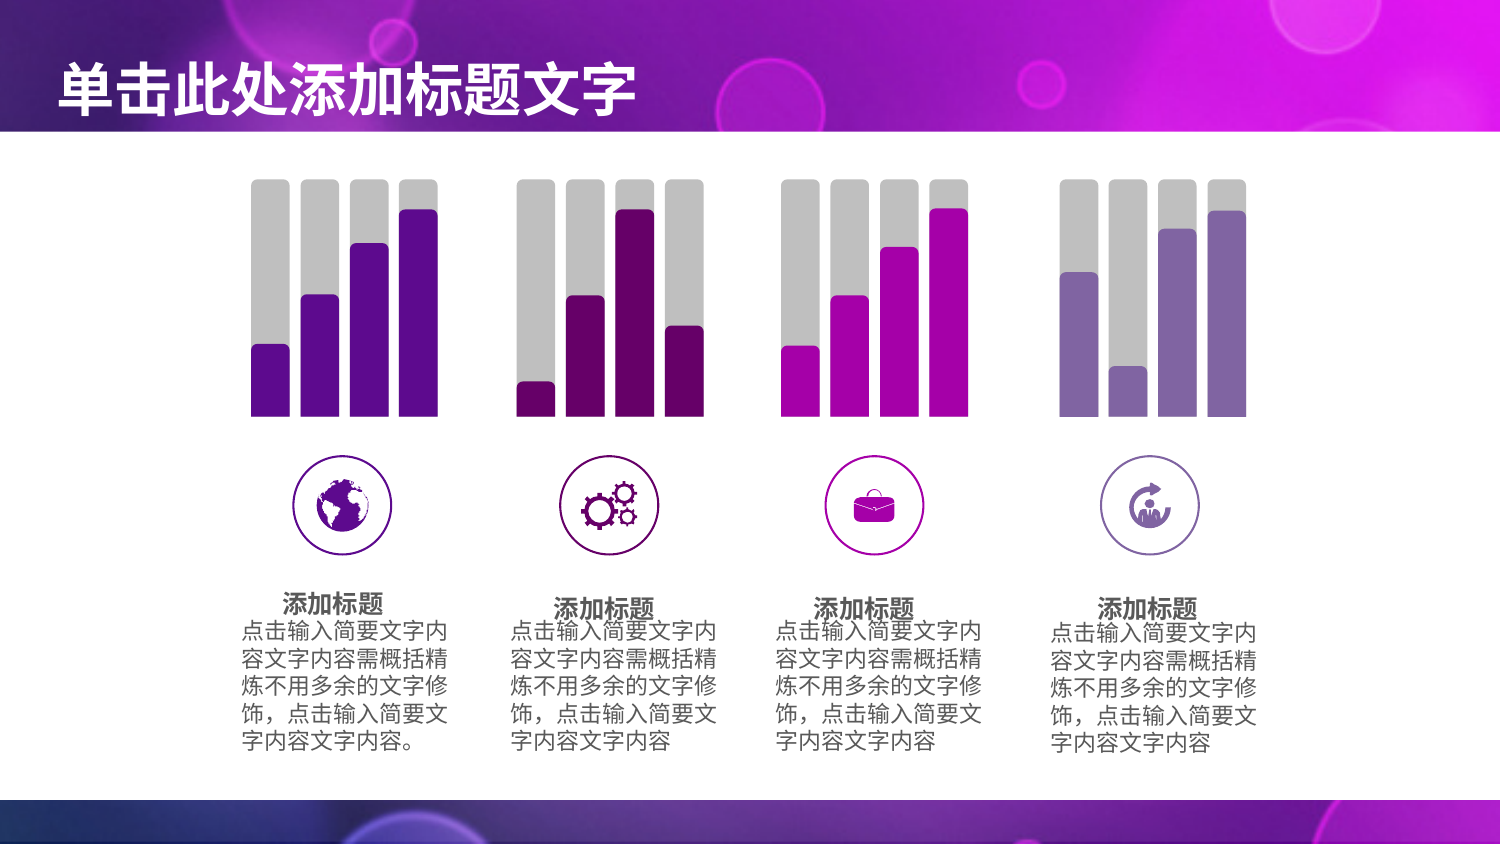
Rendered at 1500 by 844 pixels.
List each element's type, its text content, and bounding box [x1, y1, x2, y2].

text_box [251, 179, 290, 347]
text_box 点击输入简要文字内容文字内容需概括精炼不用多余的文字修饰，点击输入简要文字内容文字内容。 [229, 610, 461, 761]
text_box 点击输入简要文字内容文字内容需概括精炼不用多余的文字修饰，点击输入简要文字内容文字内容 [763, 610, 995, 761]
text_box [929, 208, 969, 417]
text_box [349, 179, 389, 248]
text_box [929, 179, 969, 214]
text_box 点击输入简要文字内容文字内容需概括精炼不用多余的文字修饰，点击输入简要文字内容文字内容 [498, 610, 730, 761]
text_box 添加标题 [801, 573, 1034, 626]
text_box [853, 489, 895, 522]
text_box [1207, 179, 1247, 216]
text_box [1059, 272, 1099, 417]
text_box 添加标题 [270, 568, 502, 621]
text_box [300, 179, 340, 300]
text_box [560, 456, 659, 555]
text_box [316, 479, 369, 532]
text_box [1101, 456, 1199, 555]
text_box [825, 456, 924, 555]
text_box [349, 243, 389, 417]
text_box [516, 179, 556, 386]
text_box [781, 179, 820, 349]
text_box [398, 209, 438, 417]
text_box [880, 179, 919, 250]
text_box [1207, 210, 1247, 417]
text_box [880, 246, 919, 417]
text_box [300, 294, 340, 417]
text_box [664, 179, 704, 331]
text_box [251, 343, 290, 417]
text_box 添加标题 [1085, 573, 1317, 626]
text_box [1108, 366, 1148, 417]
text_box [781, 345, 820, 417]
text_box [1158, 179, 1197, 232]
text_box [293, 456, 392, 555]
text_box [615, 179, 655, 214]
text_box 点击输入简要文字内容文字内容需概括精炼不用多余的文字修饰，点击输入简要文字内容文字内容 [1038, 612, 1270, 763]
text_box [565, 295, 605, 417]
picture [0, 800, 1500, 844]
text_box [1059, 179, 1099, 276]
text_box [664, 325, 704, 417]
text_box [1129, 482, 1171, 529]
text_box 添加标题 [542, 573, 774, 626]
text_box [1108, 179, 1148, 371]
text_box [581, 481, 638, 530]
text_box [830, 179, 869, 299]
text_box [398, 179, 438, 214]
text_box [516, 381, 556, 417]
text_box [565, 179, 605, 301]
text_box [615, 209, 655, 417]
picture [0, 0, 1500, 131]
text_box [1158, 228, 1197, 417]
text_box [830, 295, 869, 417]
